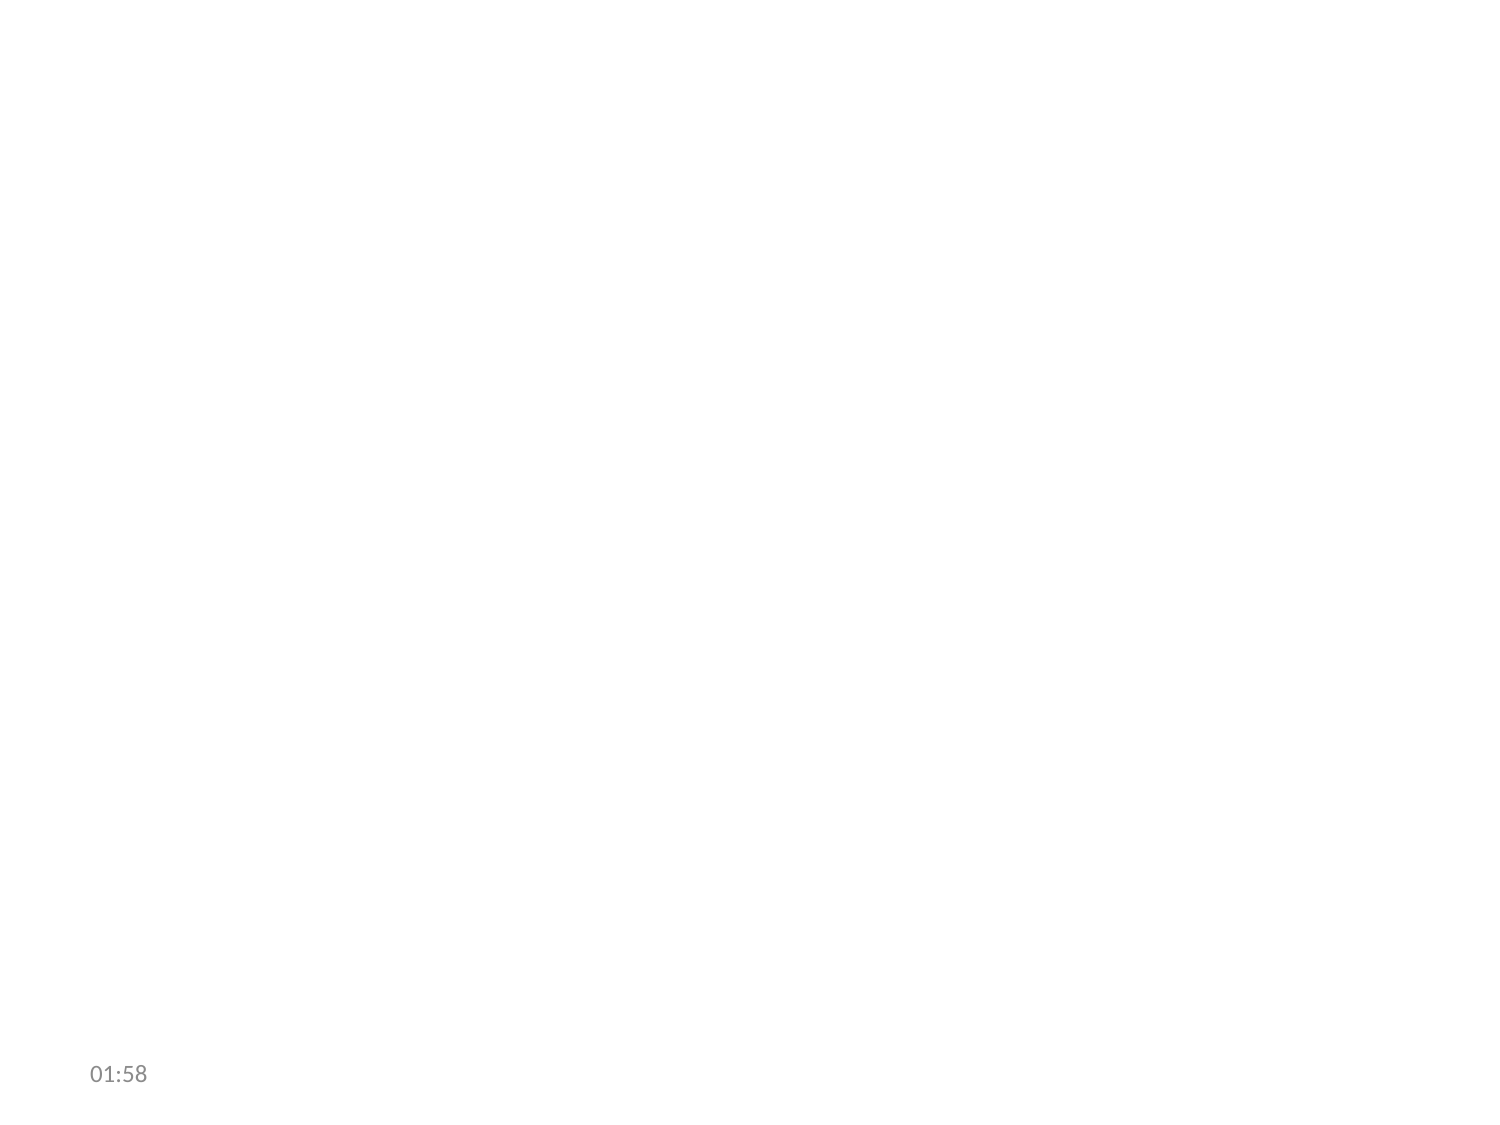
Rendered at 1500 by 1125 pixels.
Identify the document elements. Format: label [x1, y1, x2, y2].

slide_number [75, 1042, 425, 1103]
